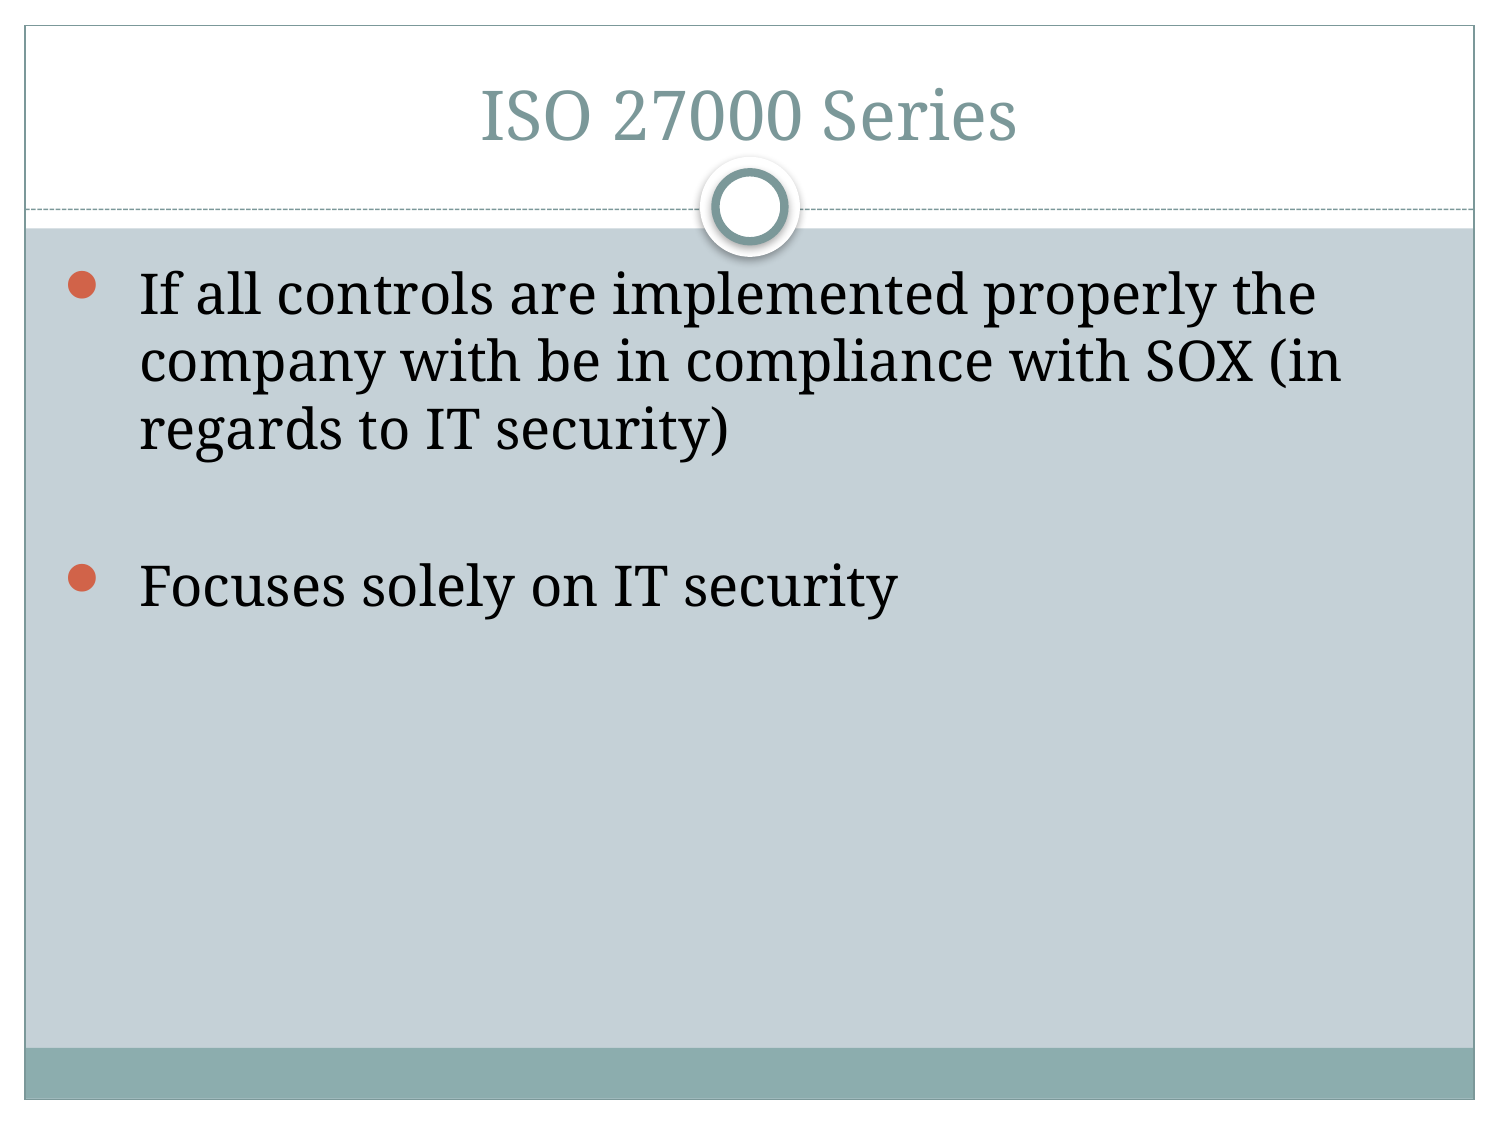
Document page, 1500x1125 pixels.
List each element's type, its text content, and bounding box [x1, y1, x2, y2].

list If all controls are implemented properly the company with be in compliance with SOX (in regards to IT security) Focuses solely on IT security [49, 250, 1445, 1001]
title ISO 27000 Series [49, 37, 1450, 162]
